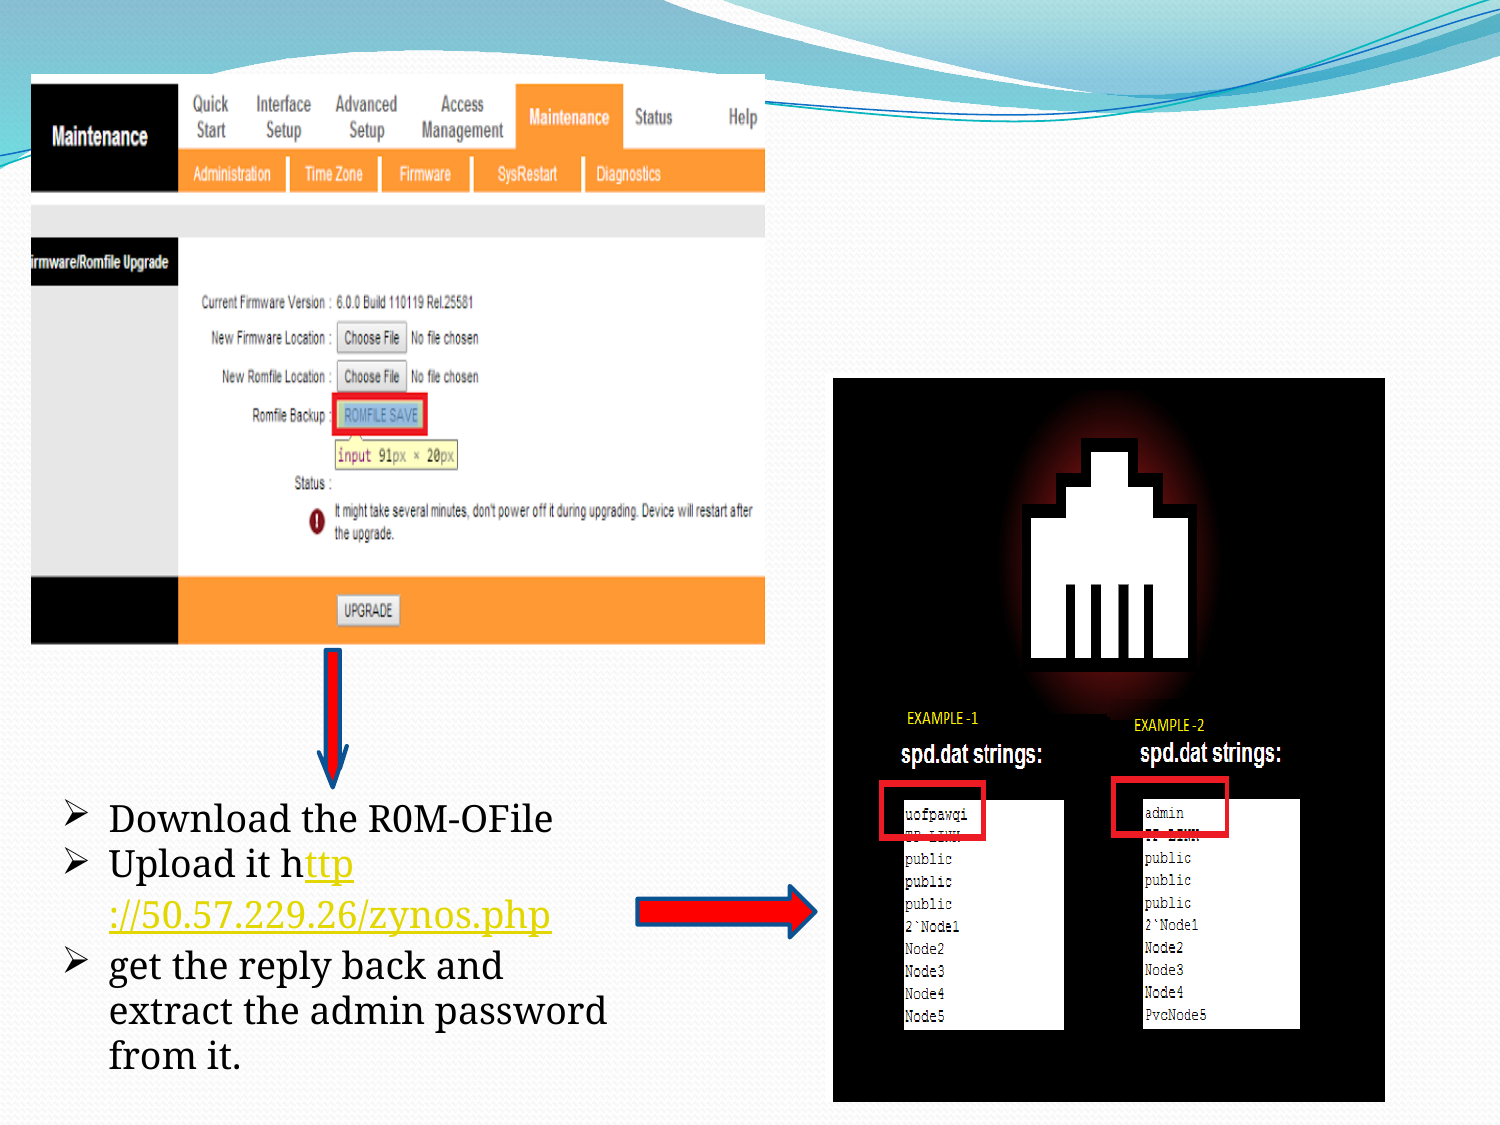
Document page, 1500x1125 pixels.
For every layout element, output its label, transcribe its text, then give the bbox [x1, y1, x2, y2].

picture [824, 374, 1390, 1102]
picture [31, 74, 765, 651]
text_box [635, 884, 817, 940]
text_box [316, 664, 349, 790]
text_box Download the R0M-OFile Upload it http://50.57.229.26/zynos.php get the reply back and extract the admin password from it. [46, 787, 633, 1085]
